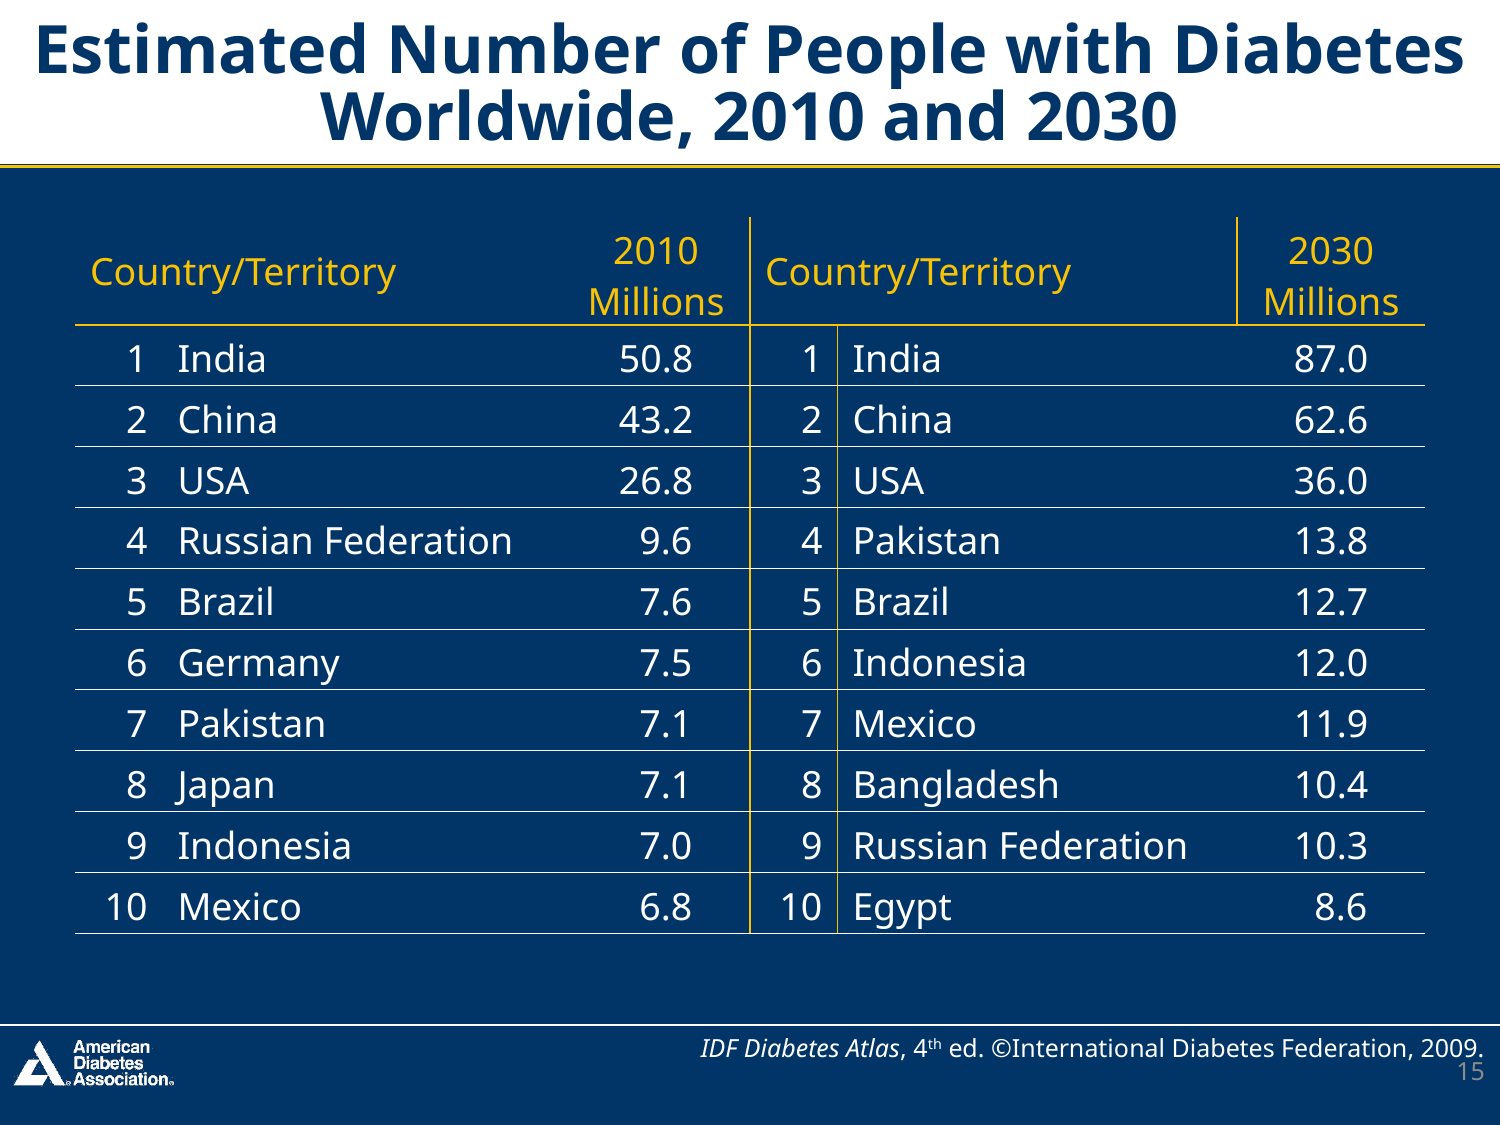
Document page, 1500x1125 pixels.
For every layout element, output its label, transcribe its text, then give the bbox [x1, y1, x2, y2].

table_cell Germany [162, 630, 562, 689]
table_cell 2 [75, 386, 162, 446]
picture [11, 1037, 175, 1088]
table_cell Bangladesh [838, 751, 1237, 811]
table_cell 7.1 [562, 751, 749, 811]
table_cell Russian Federation [162, 508, 562, 568]
table_cell 7.6 [562, 569, 749, 629]
table_cell 4 [751, 508, 837, 568]
table_cell 7.5 [562, 630, 749, 689]
table_header 2010 Millions [562, 217, 749, 324]
table_header Country/Territory [75, 217, 562, 324]
table_cell 3 [75, 447, 162, 507]
text_box IDF Diabetes Atlas, 4th ed. ©International Diabetes Federation, 2009. [249, 1025, 1500, 1070]
table_cell 6 [75, 630, 162, 689]
table_cell Pakistan [162, 690, 562, 750]
table_cell 7 [751, 690, 837, 750]
table_cell 12.0 [1237, 630, 1425, 689]
table_cell 4 [75, 508, 162, 568]
table_cell Mexico [838, 690, 1237, 750]
table_cell 43.2 [562, 386, 749, 446]
table_cell Egypt [838, 873, 1237, 933]
table_cell 10 [75, 873, 162, 933]
table_cell 7 [75, 690, 162, 750]
slide_number 15 [1425, 1042, 1500, 1103]
table_cell 3 [751, 447, 837, 507]
table_cell 2 [751, 386, 837, 446]
table_cell Brazil [162, 569, 562, 629]
table_cell 26.8 [562, 447, 749, 507]
table_cell 6.8 [562, 873, 749, 933]
table_cell Pakistan [838, 508, 1237, 568]
table_cell India [838, 326, 1237, 385]
table_cell 8 [751, 751, 837, 811]
table_cell 5 [75, 569, 162, 629]
table_cell USA [838, 447, 1237, 507]
table_cell 12.7 [1237, 569, 1425, 629]
table_cell China [162, 386, 562, 446]
table_cell 11.9 [1237, 690, 1425, 750]
table_header 2030 Millions [1238, 217, 1425, 324]
table_cell 10.4 [1237, 751, 1425, 811]
table_header Country/Territory [751, 217, 1236, 324]
table_cell 8.6 [1237, 873, 1425, 933]
table_cell India [162, 326, 562, 385]
table_cell Brazil [838, 569, 1237, 629]
table_cell China [838, 386, 1237, 446]
table_cell 7.1 [562, 690, 749, 750]
table_cell Japan [162, 751, 562, 811]
table_cell 6 [751, 630, 837, 689]
table_cell 50.8 [562, 326, 749, 385]
table_cell 87.0 [1237, 326, 1425, 385]
table_cell Mexico [162, 873, 562, 933]
table_cell Indonesia [162, 812, 562, 872]
table_cell Russian Federation [838, 812, 1237, 872]
table_cell 36.0 [1237, 447, 1425, 507]
table_cell 5 [751, 569, 837, 629]
table_cell 1 [751, 326, 837, 385]
table_cell 9.6 [562, 508, 749, 568]
table_cell 9 [751, 812, 837, 872]
table_cell 7.0 [562, 812, 749, 872]
table_cell 10.3 [1237, 812, 1425, 872]
table_cell 1 [75, 326, 162, 385]
table_cell Indonesia [838, 630, 1237, 689]
table_cell 62.6 [1237, 386, 1425, 446]
table_cell 9 [75, 812, 162, 872]
table_cell USA [162, 447, 562, 507]
table_cell 8 [75, 751, 162, 811]
table_cell 10 [751, 873, 837, 933]
table_cell 13.8 [1237, 508, 1425, 568]
text_box Estimated Number of People with Diabetes Worldwide, 2010 and 2030 [0, 0, 1500, 181]
